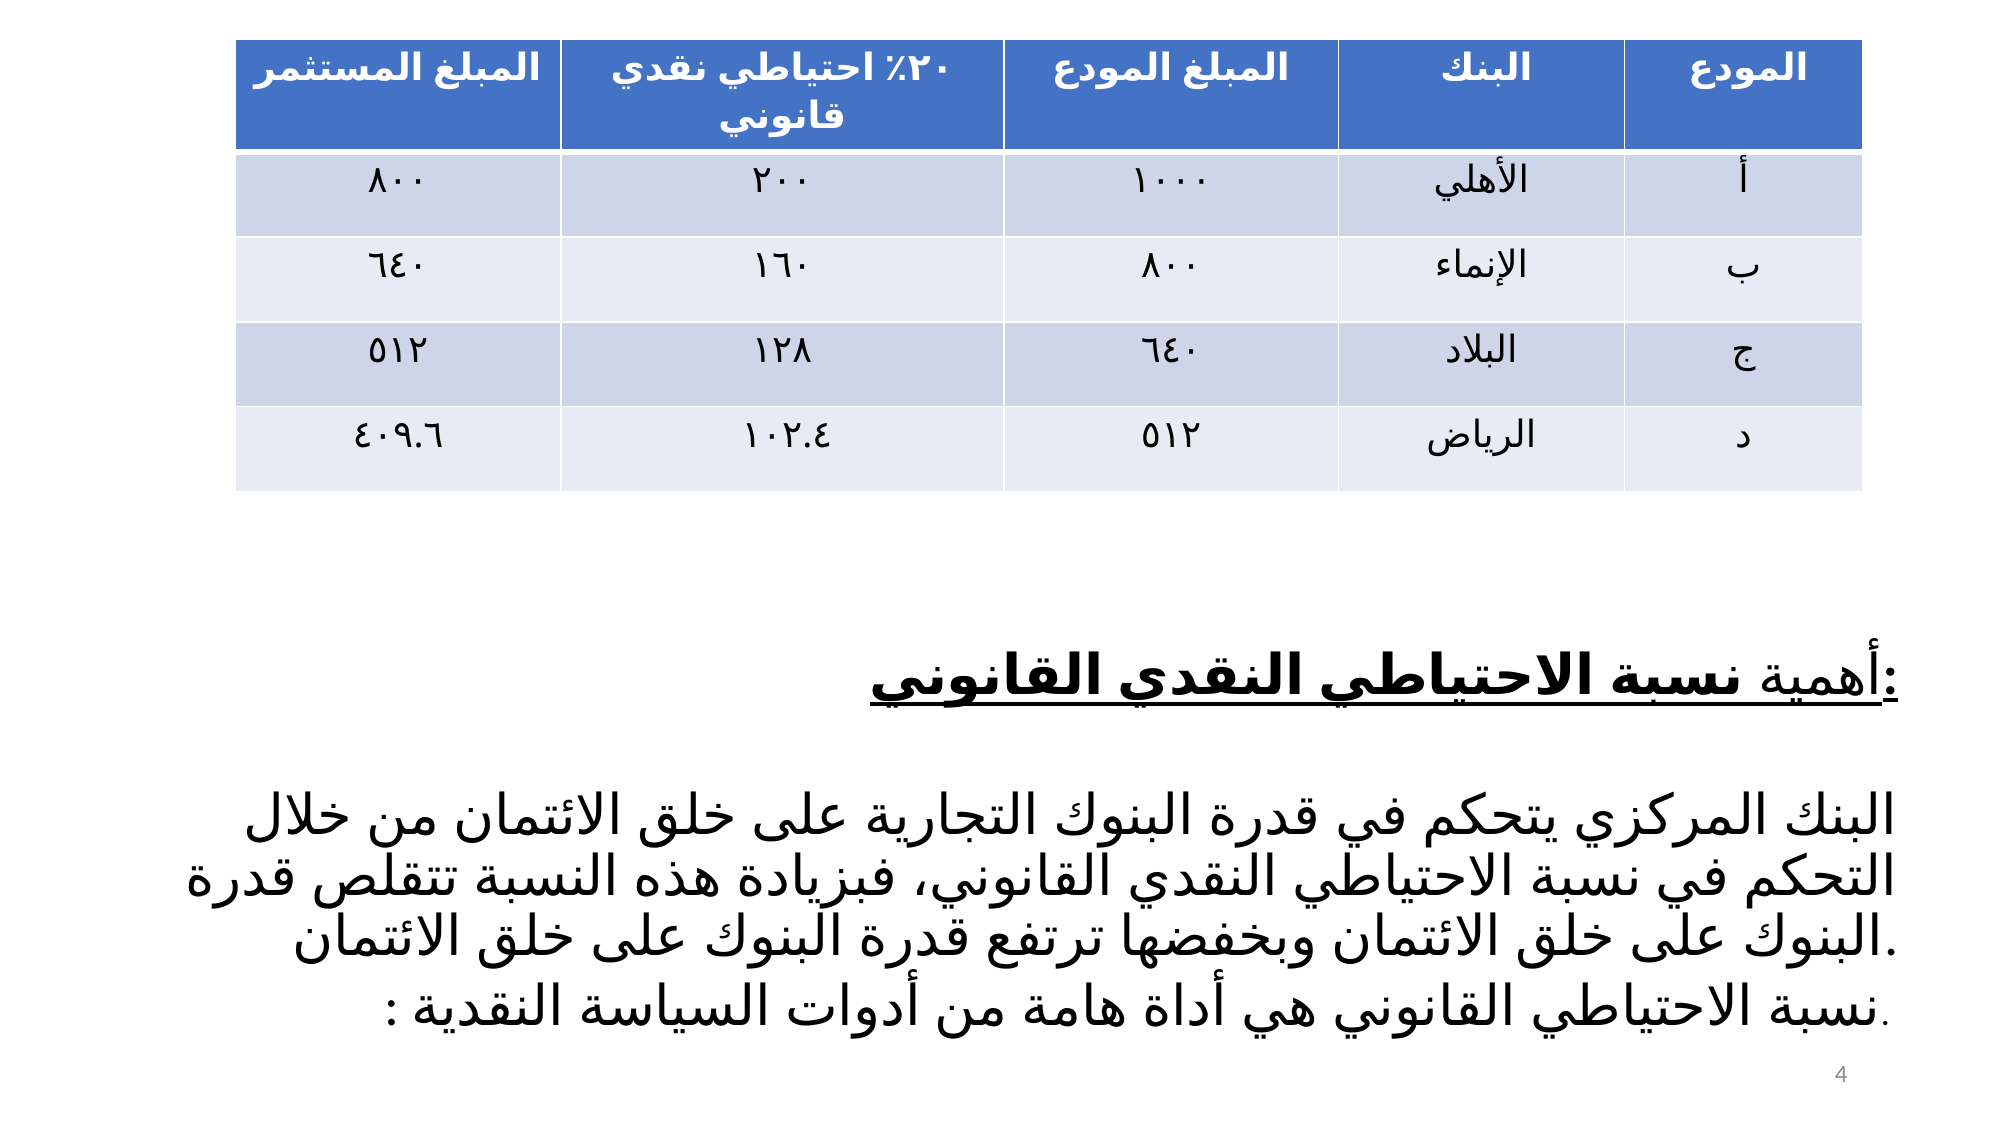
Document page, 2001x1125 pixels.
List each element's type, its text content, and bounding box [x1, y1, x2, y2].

table_cell البلاد [1339, 323, 1624, 406]
table_cell ١٠٠٠ [1005, 155, 1338, 236]
table_cell ٨٠٠ [1005, 238, 1338, 321]
slide_number 4 [1412, 1042, 1863, 1103]
table_cell الإنماء [1339, 238, 1624, 321]
table_cell ١٢٨ [562, 323, 1003, 406]
table_cell ج [1625, 323, 1862, 406]
table_cell أ [1625, 155, 1862, 236]
table_cell ٤٠٩.٦ [236, 407, 560, 491]
table_header المبلغ المودع [1005, 40, 1338, 149]
table_cell ٨٠٠ [236, 155, 560, 236]
table_cell ٦٤٠ [236, 238, 560, 321]
table_cell د [1625, 407, 1862, 491]
table_cell ٥١٢ [1005, 407, 1338, 491]
list أهمية نسبة الاحتياطي النقدي القانوني: البنك المركزي يتحكم في قدرة البنوك التجارية على خلق الائتمان من خلال التحكم في نسبة الاحتياطي النقدي القانوني، فبزيادة هذه النسبة تتقلص قدرة البنوك على خلق الائتمان وبخفضها ترتفع قدرة البنوك على خلق الائتمان. : نسبة الاحتياطي القانوني هي أداة هامة من أدوات السياسة النقدية. [64, 0, 1914, 1067]
table_header البنك [1339, 40, 1624, 149]
table_cell ب [1625, 238, 1862, 321]
table_cell الأهلي [1339, 155, 1624, 236]
table_header المبلغ المستثمر [236, 40, 560, 149]
table_cell ٢٠٠ [562, 155, 1003, 236]
table_header المودع [1625, 40, 1862, 149]
table_cell ١٦٠ [562, 238, 1003, 321]
table_header ٢٠٪ احتياطي نقدي قانوني [562, 40, 1003, 149]
table_cell ٥١٢ [236, 323, 560, 406]
table_cell الرياض [1339, 407, 1624, 491]
table_cell ١٠٢.٤ [562, 407, 1003, 491]
table_cell ٦٤٠ [1005, 323, 1338, 406]
